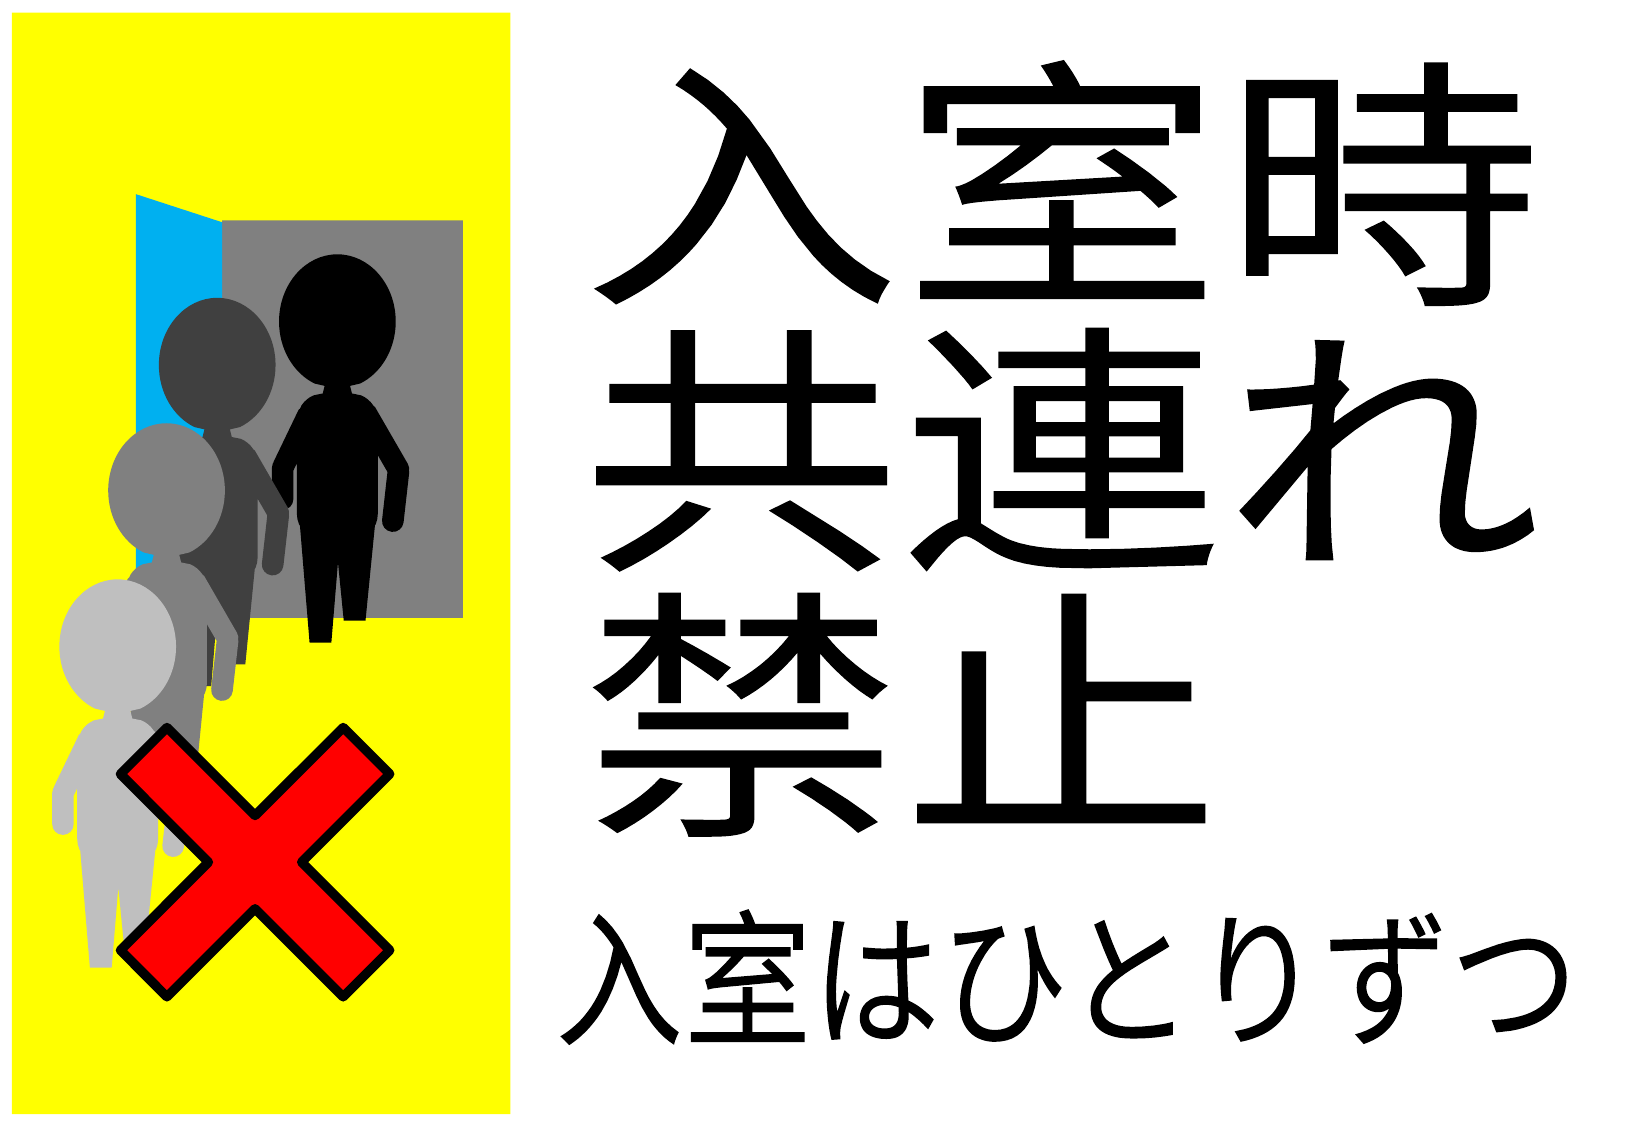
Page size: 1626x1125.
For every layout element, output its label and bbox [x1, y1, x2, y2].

text_box [320, 977, 366, 999]
text_box [51, 193, 464, 968]
text_box [10, 10, 512, 1116]
text_box [144, 977, 190, 999]
